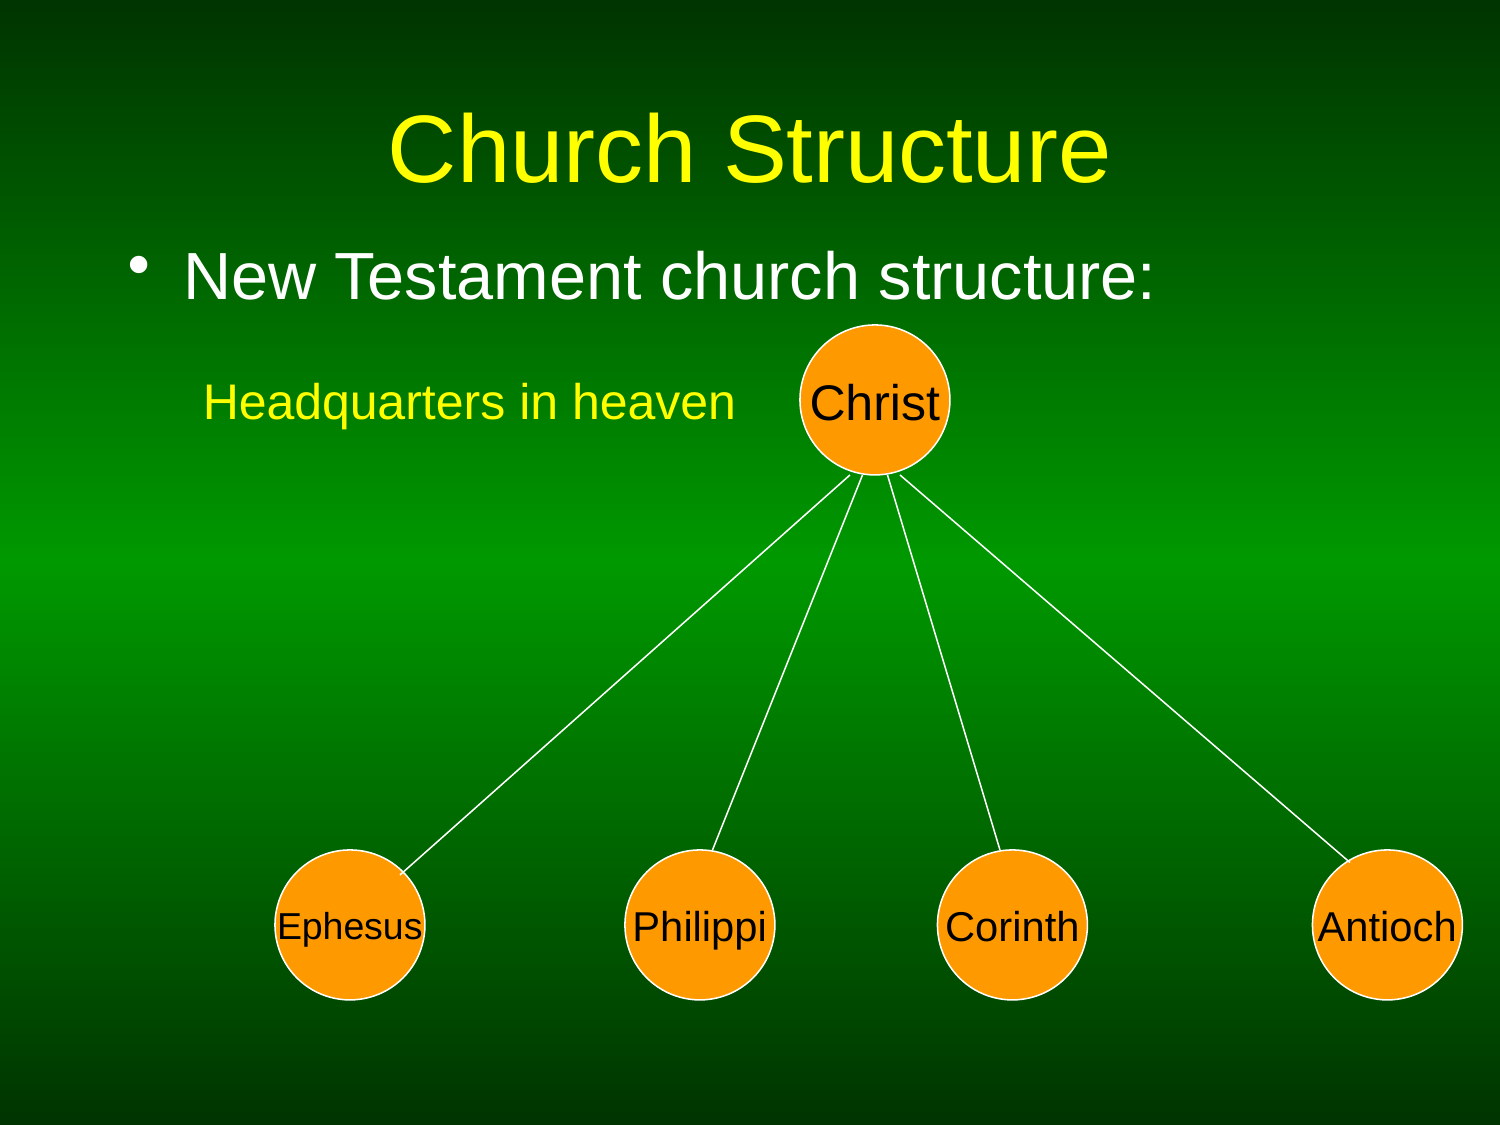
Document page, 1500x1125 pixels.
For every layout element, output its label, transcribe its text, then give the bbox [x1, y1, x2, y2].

title Church Structure [37, 50, 1463, 238]
text_box Christ [799, 324, 950, 475]
text_box Corinth [937, 849, 1088, 1000]
text_box Ephesus [274, 849, 425, 1000]
text_box Headquarters in heaven [188, 362, 752, 438]
text_box Antioch [1312, 849, 1463, 1000]
list New Testament church structure: [112, 224, 1463, 325]
text_box Philippi [624, 849, 775, 1000]
